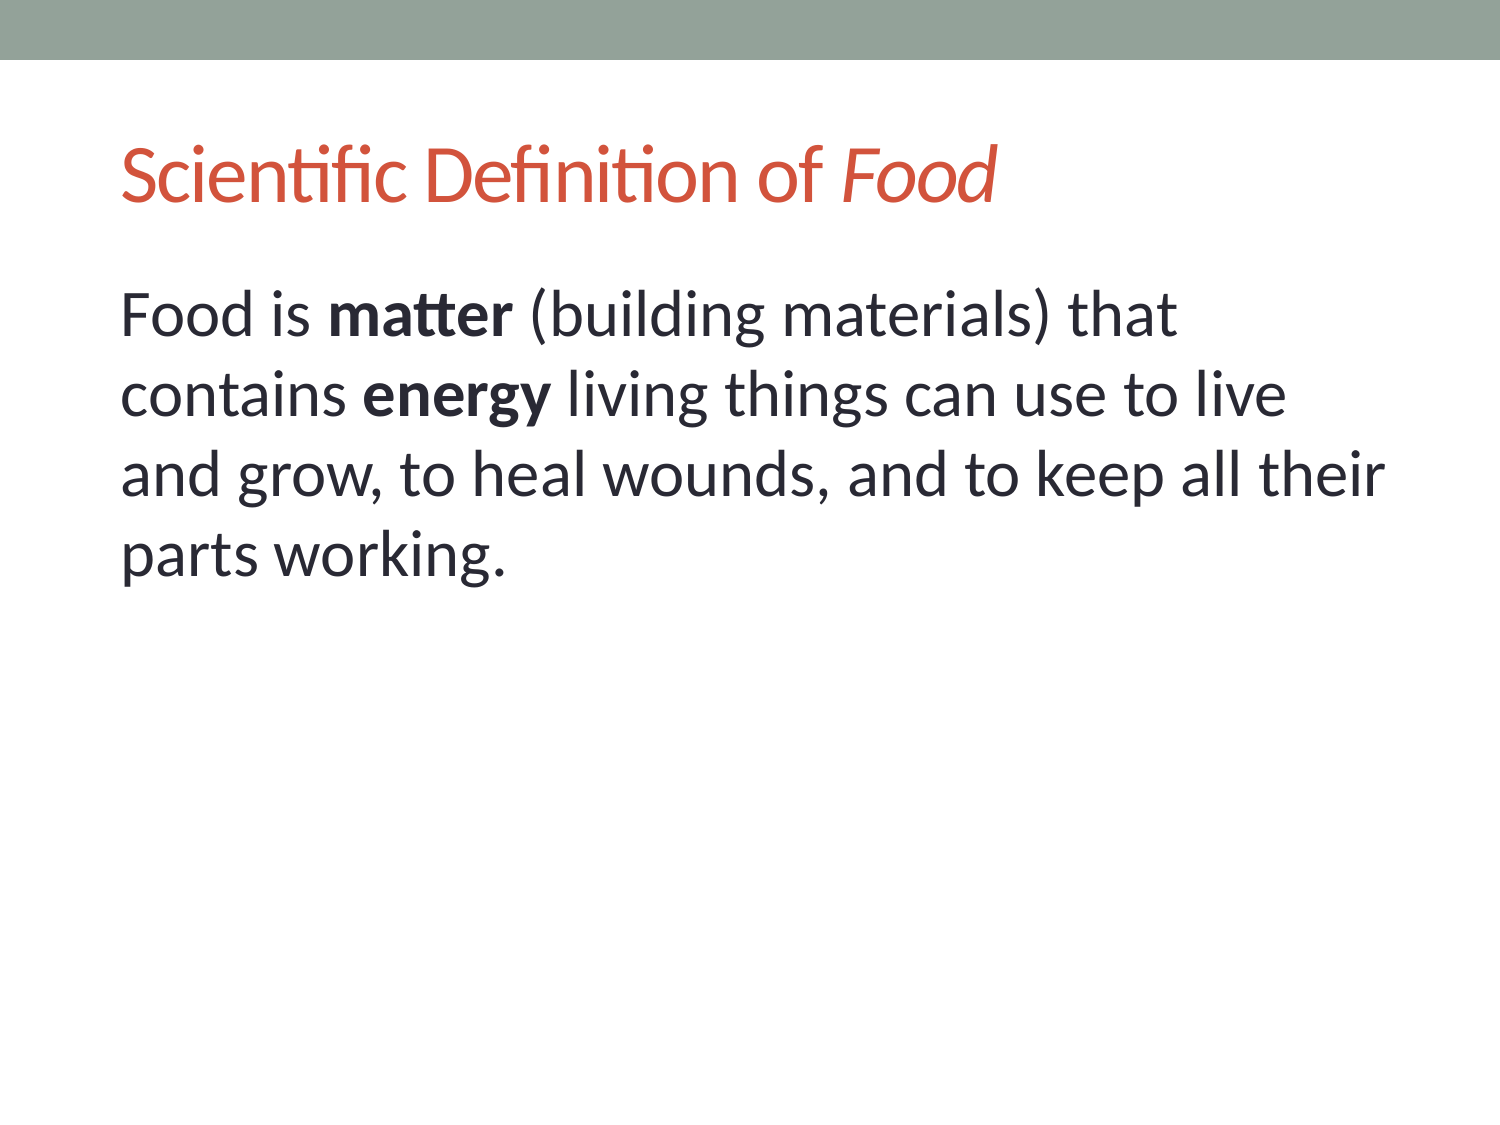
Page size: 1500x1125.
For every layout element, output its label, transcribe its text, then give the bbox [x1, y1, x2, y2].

list Food is matter (building materials) that contains energy living things can use to live and grow, to heal wounds, and to keep all their parts working. [105, 262, 1425, 1063]
title Scientific Definition of Food [105, 87, 1425, 250]
